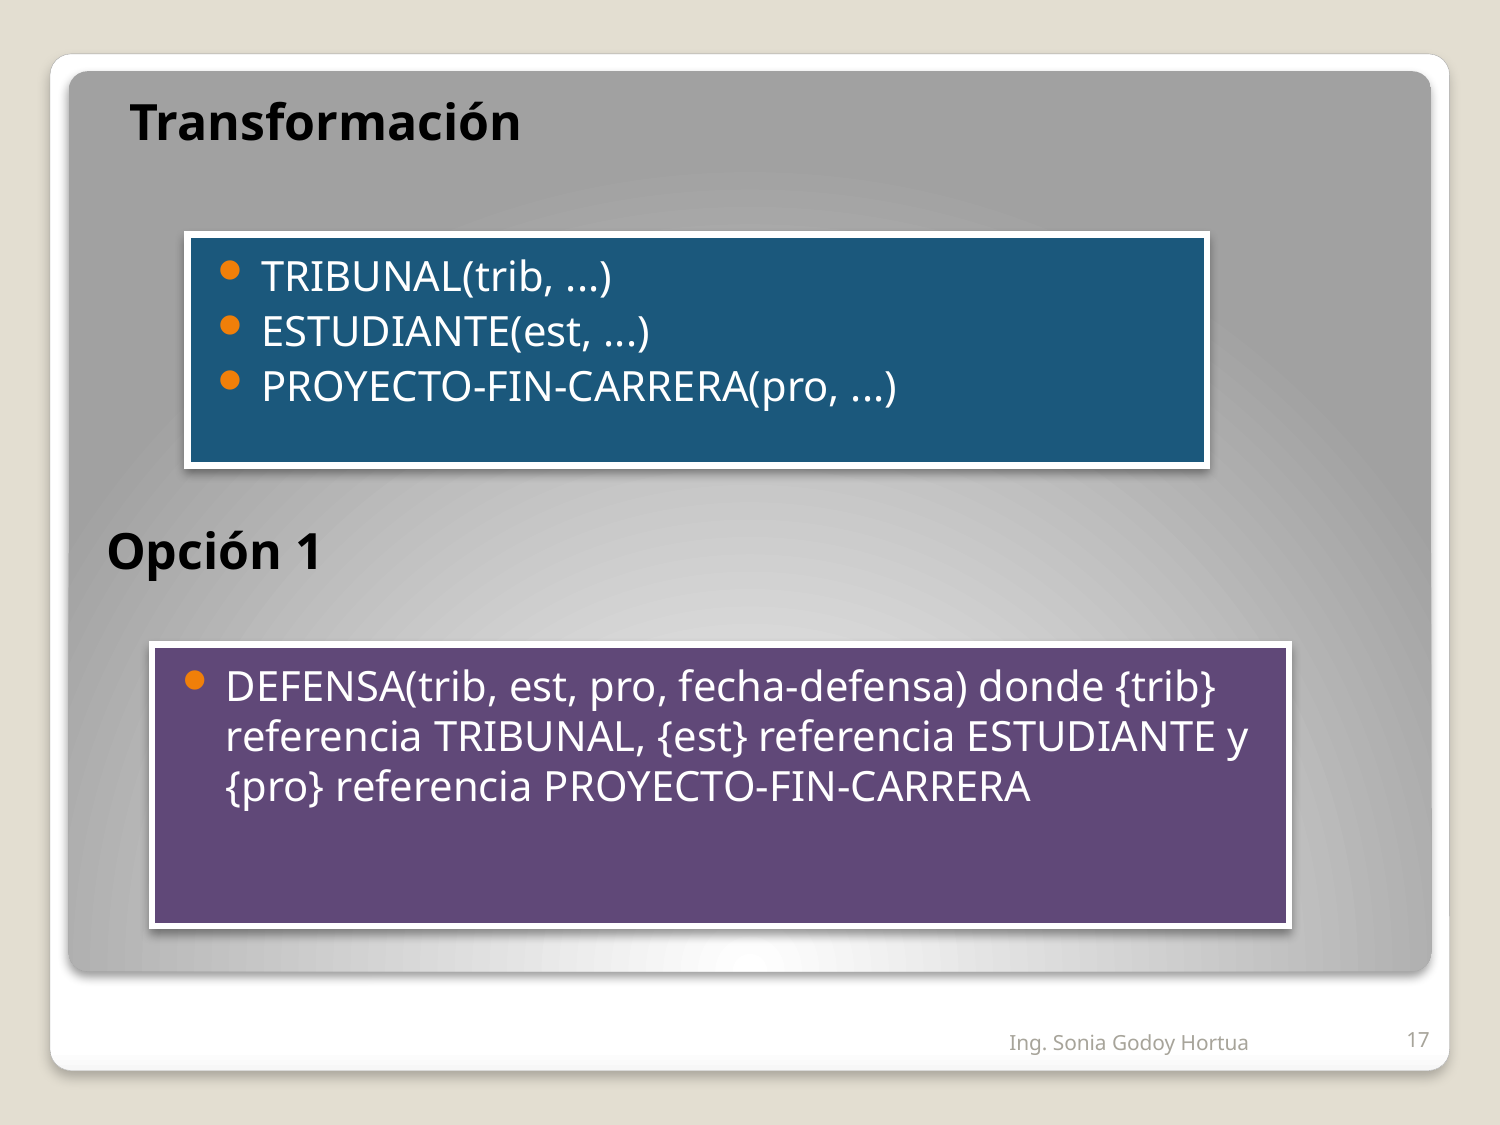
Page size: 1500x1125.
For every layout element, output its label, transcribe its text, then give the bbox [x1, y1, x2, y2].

list Transformación [105, 58, 751, 176]
slide_number 17 [1369, 1002, 1445, 1063]
footer Ing. Sonia Godoy Hortua [994, 1002, 1369, 1063]
list DEFENSA(trib, est, pro, fecha-defensa) donde {trib} referencia TRIBUNAL, {est} referencia ESTUDIANTE y {pro} referencia PROYECTO-FIN-CARRERA [149, 641, 1292, 929]
list TRIBUNAL(trib, ...) ESTUDIANTE(est, ...) PROYECTO-FIN-CARRERA(pro, ...) [184, 231, 1210, 469]
list Opción 1 [81, 480, 728, 611]
